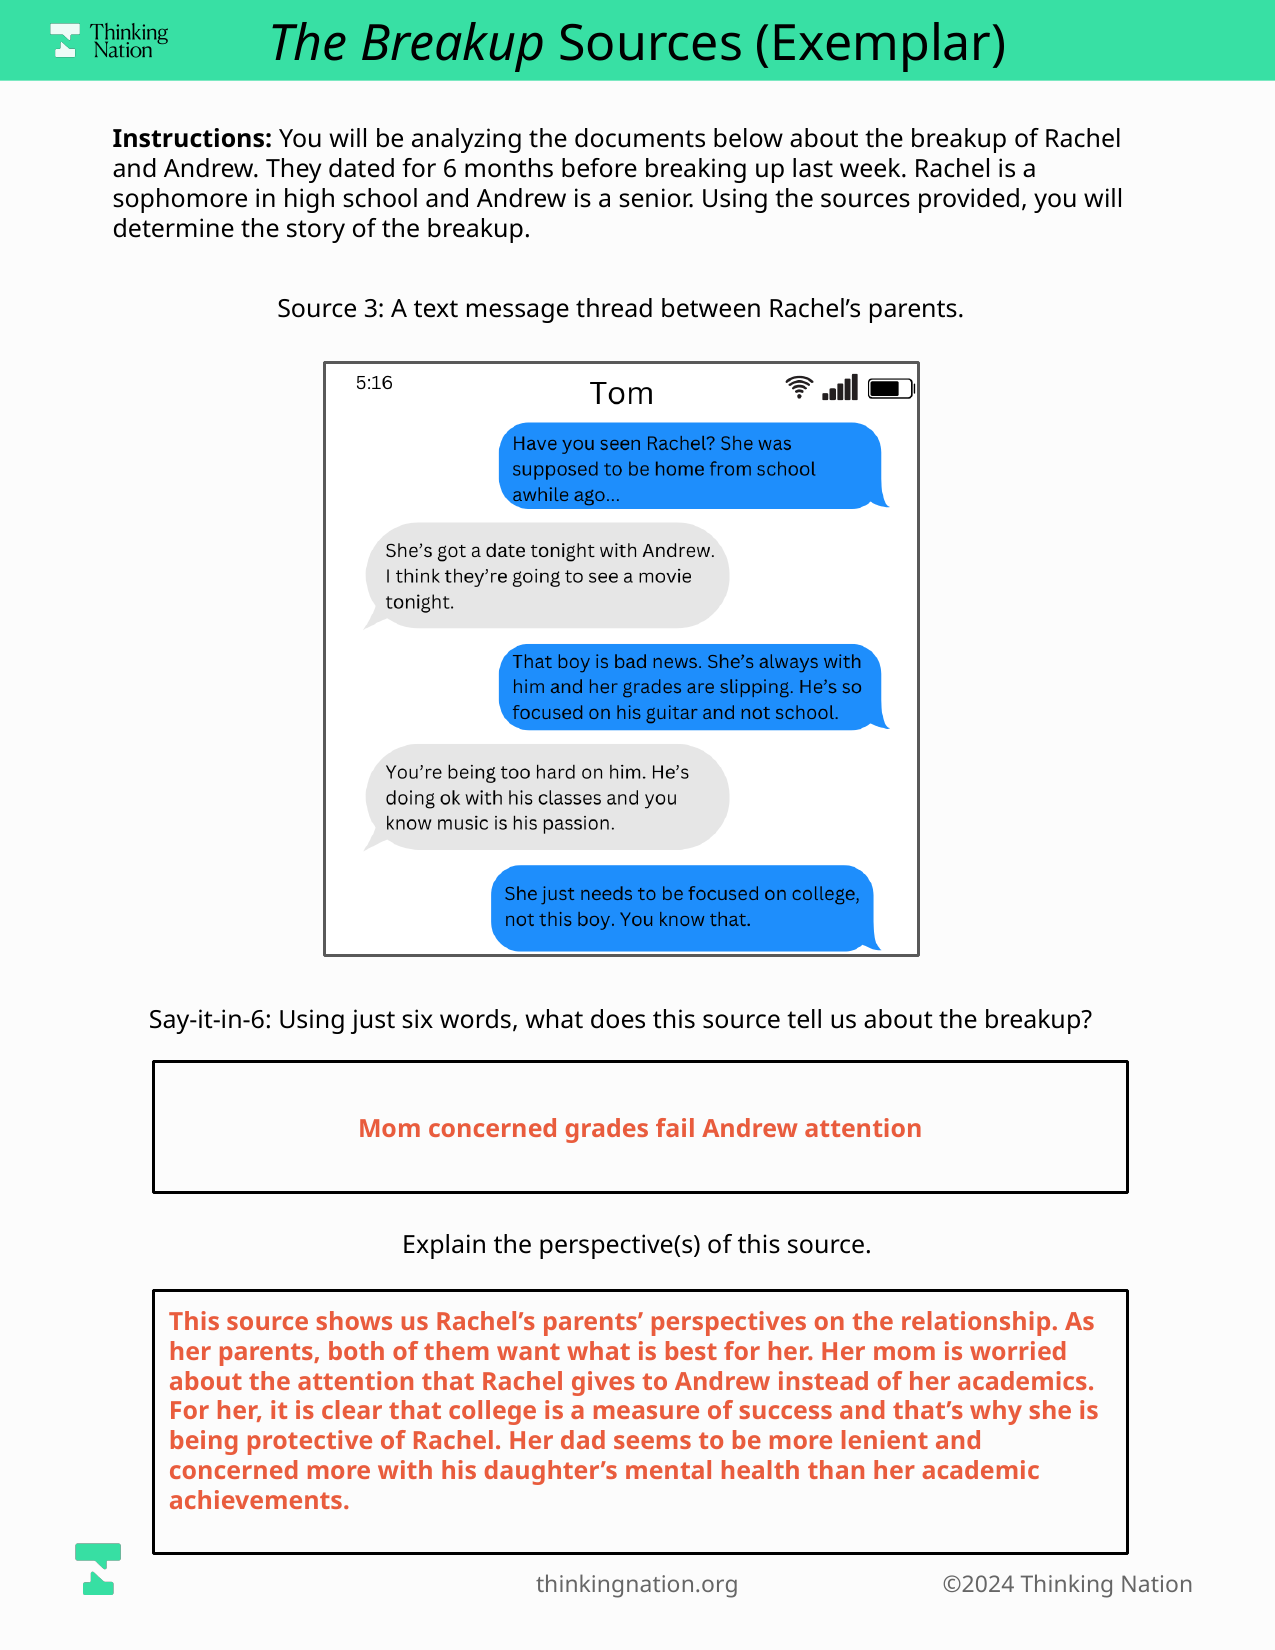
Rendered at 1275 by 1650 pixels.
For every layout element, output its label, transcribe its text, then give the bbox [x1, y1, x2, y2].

text_box Mom concerned grades fail Andrew attention [153, 1061, 1128, 1193]
picture [326, 363, 917, 955]
text_box The Breakup Sources (Exemplar) [0, 0, 1275, 81]
picture [62, 1533, 134, 1605]
text_box Say-it-in-6: Using just six words, what does this source tell us about the breakup? [129, 984, 1114, 1049]
text_box Explain the perspective(s) of this source. [356, 1209, 919, 1274]
text_box Source 3: A text message thread between Rachel’s parents. [97, 272, 1146, 337]
text_box [456, 1534, 1275, 1613]
text_box Instructions: You will be analyzing the documents below about the breakup of Rachel and Andrew. They dated for 6 months before breaking up last week. Rachel is a sophomore in high school and Andrew is a senior. Using the sources provided, you will determine the story of the breakup. [97, 107, 1178, 258]
text_box This source shows us Rachel’s parents’ perspectives on the relationship. As her parents, both of them want what is best for her. Her mom is worried about the attention that Rachel gives to Andrew instead of her academics. For her, it is clear that college is a measure of success and that’s why she is being protective of Rachel. Her dad seems to be more lenient and concerned more with his daughter’s mental health than her academic achievements. [153, 1290, 1128, 1554]
picture [36, 12, 172, 69]
